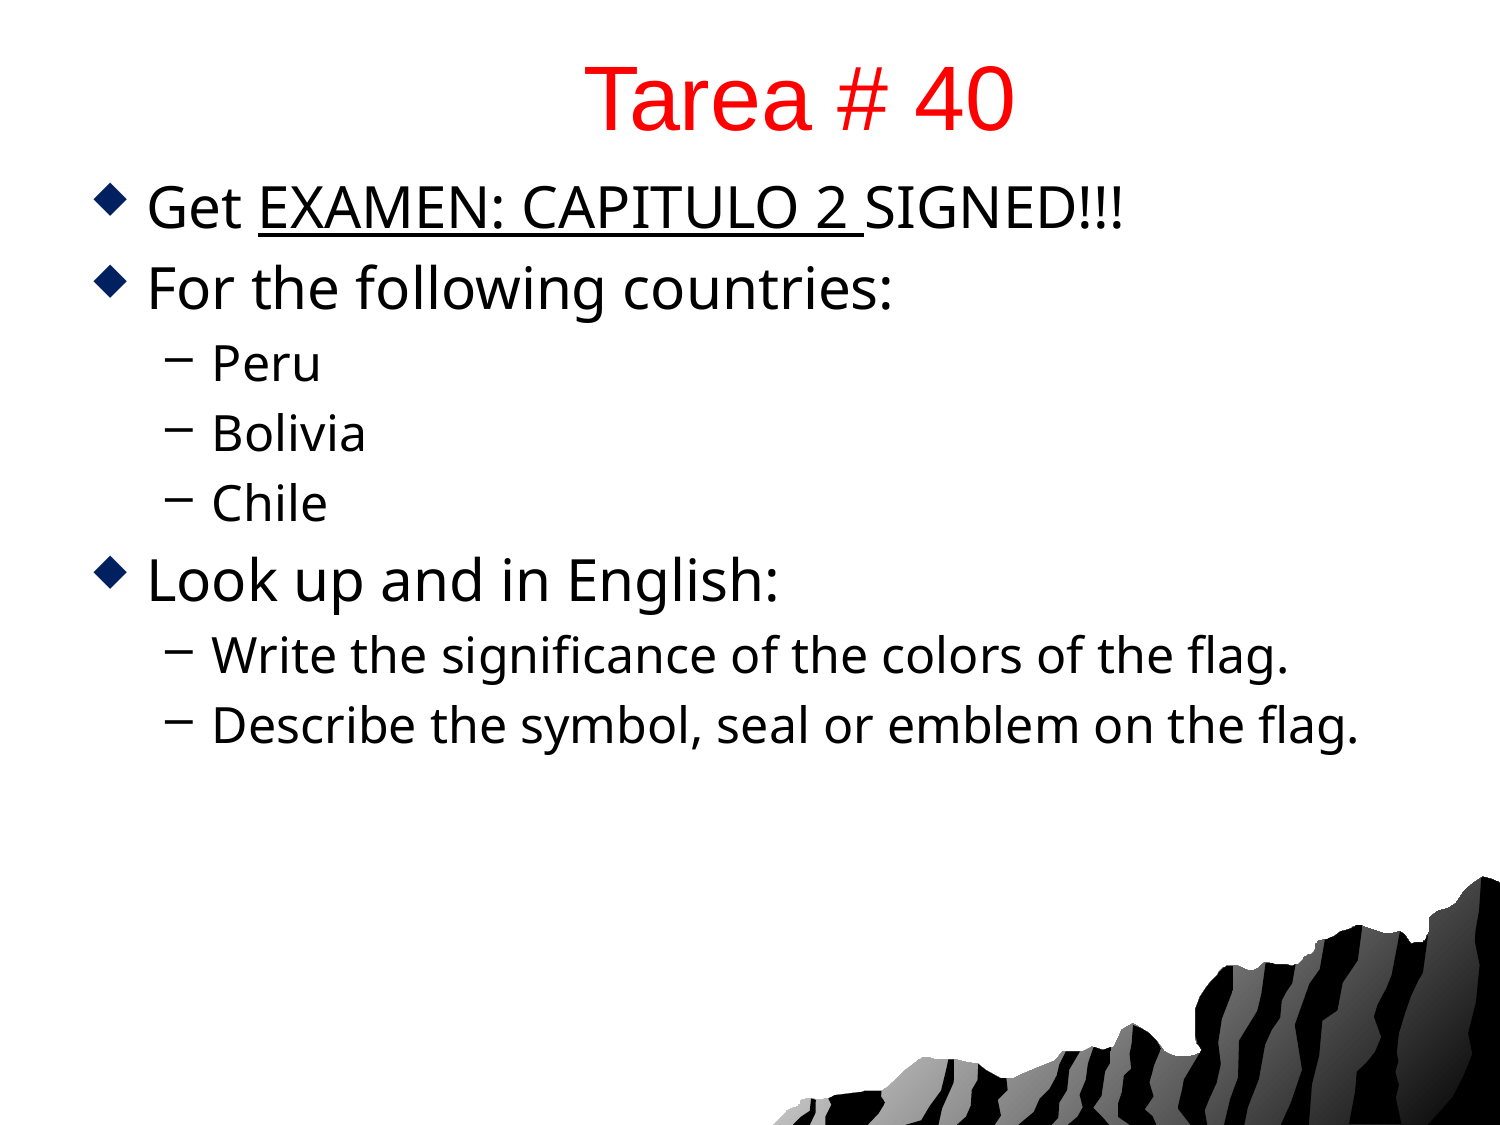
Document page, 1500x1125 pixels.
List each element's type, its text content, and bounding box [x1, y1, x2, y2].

list Get EXAMEN: CAPITULO 2 SIGNED!!! For the following countries: Peru Bolivia Chile Look up and in English: Write the significance of the colors of the flag. Describe the symbol, seal or emblem on the flag. [75, 162, 1425, 800]
title Tarea # 40 [162, 0, 1438, 188]
